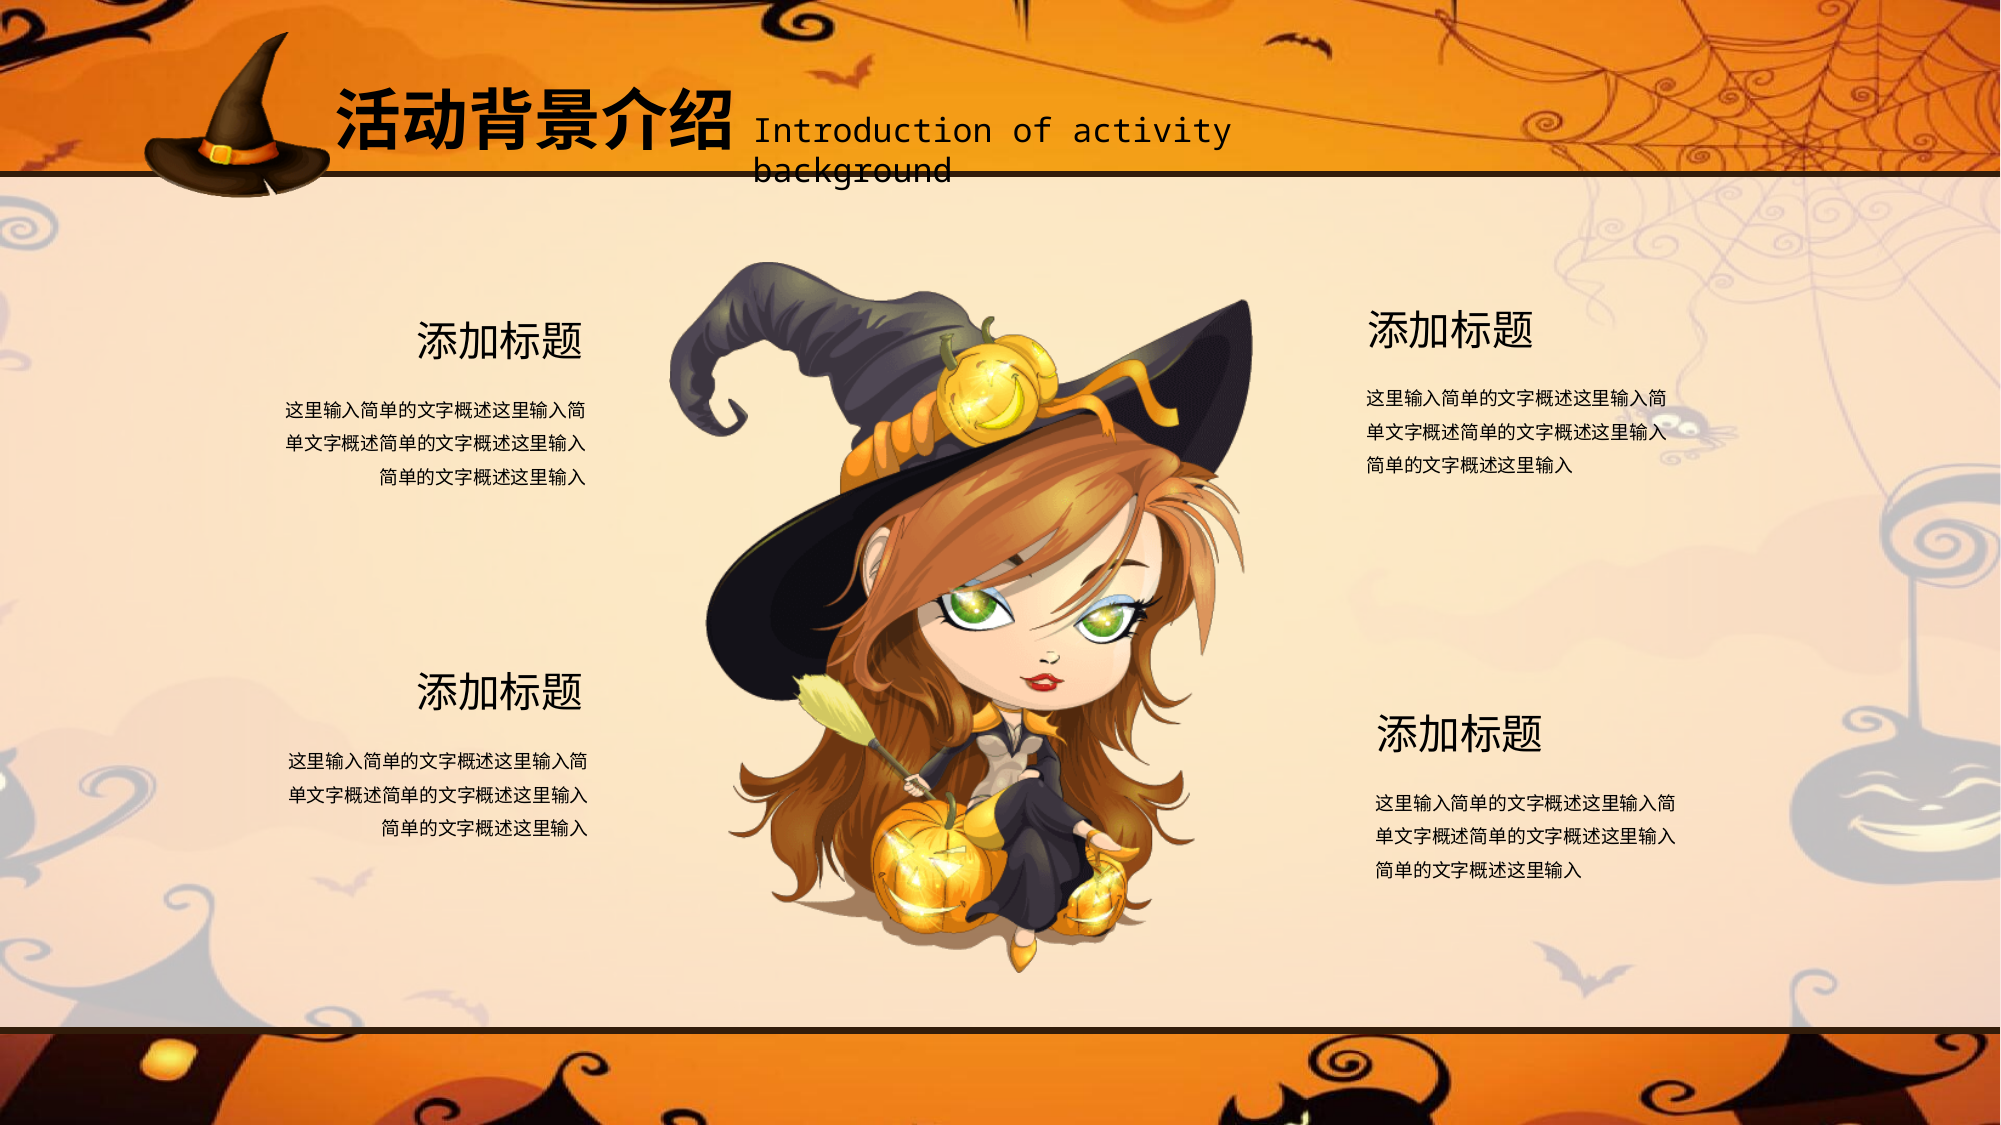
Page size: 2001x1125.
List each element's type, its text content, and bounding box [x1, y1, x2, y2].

text_box 活动背景介绍 [330, 63, 752, 167]
picture [0, 0, 2001, 1125]
text_box [0, 173, 2000, 1032]
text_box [253, 307, 601, 497]
text_box Introduction of activity background [737, 101, 1408, 197]
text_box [255, 658, 603, 849]
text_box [1361, 700, 1709, 890]
picture [669, 262, 1253, 973]
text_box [1351, 295, 1699, 486]
